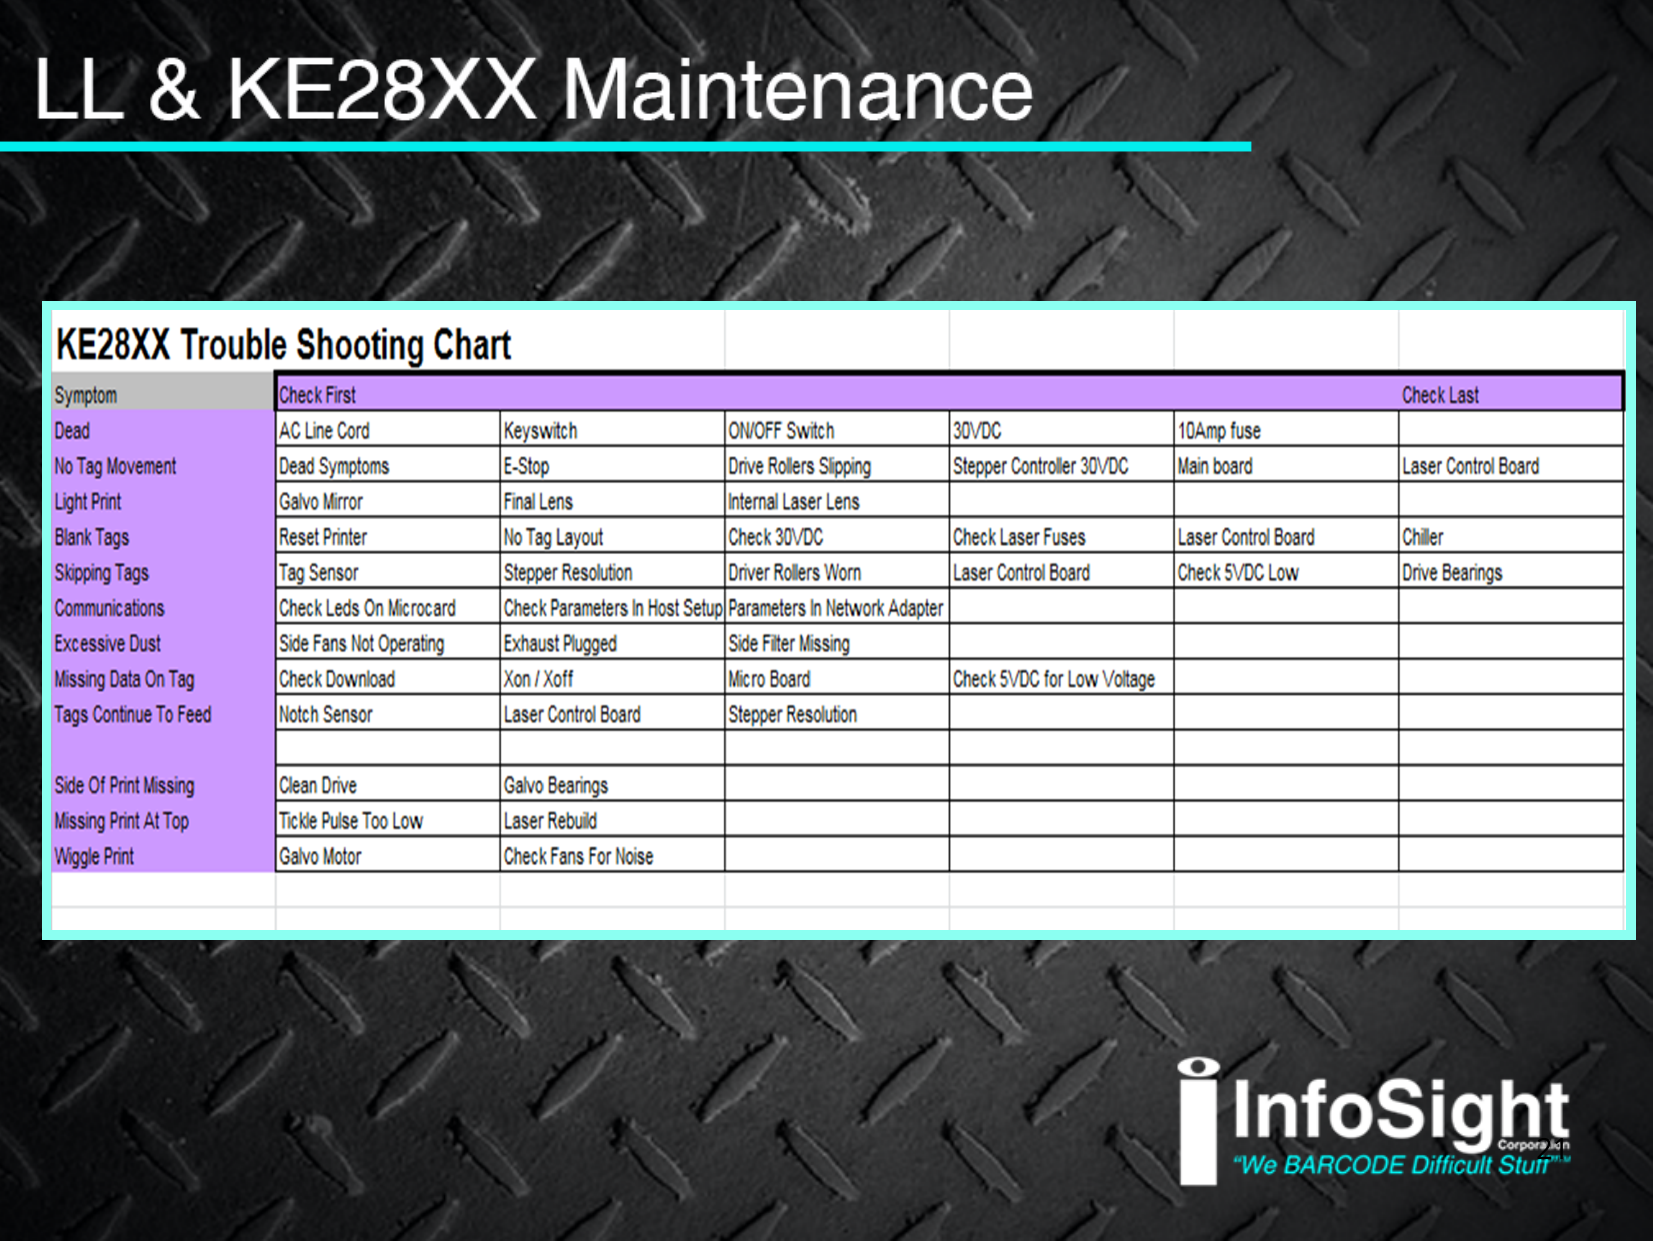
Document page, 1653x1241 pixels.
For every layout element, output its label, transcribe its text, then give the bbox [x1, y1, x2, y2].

picture [0, 0, 1653, 1241]
slide_number 21 [1185, 1130, 1570, 1215]
